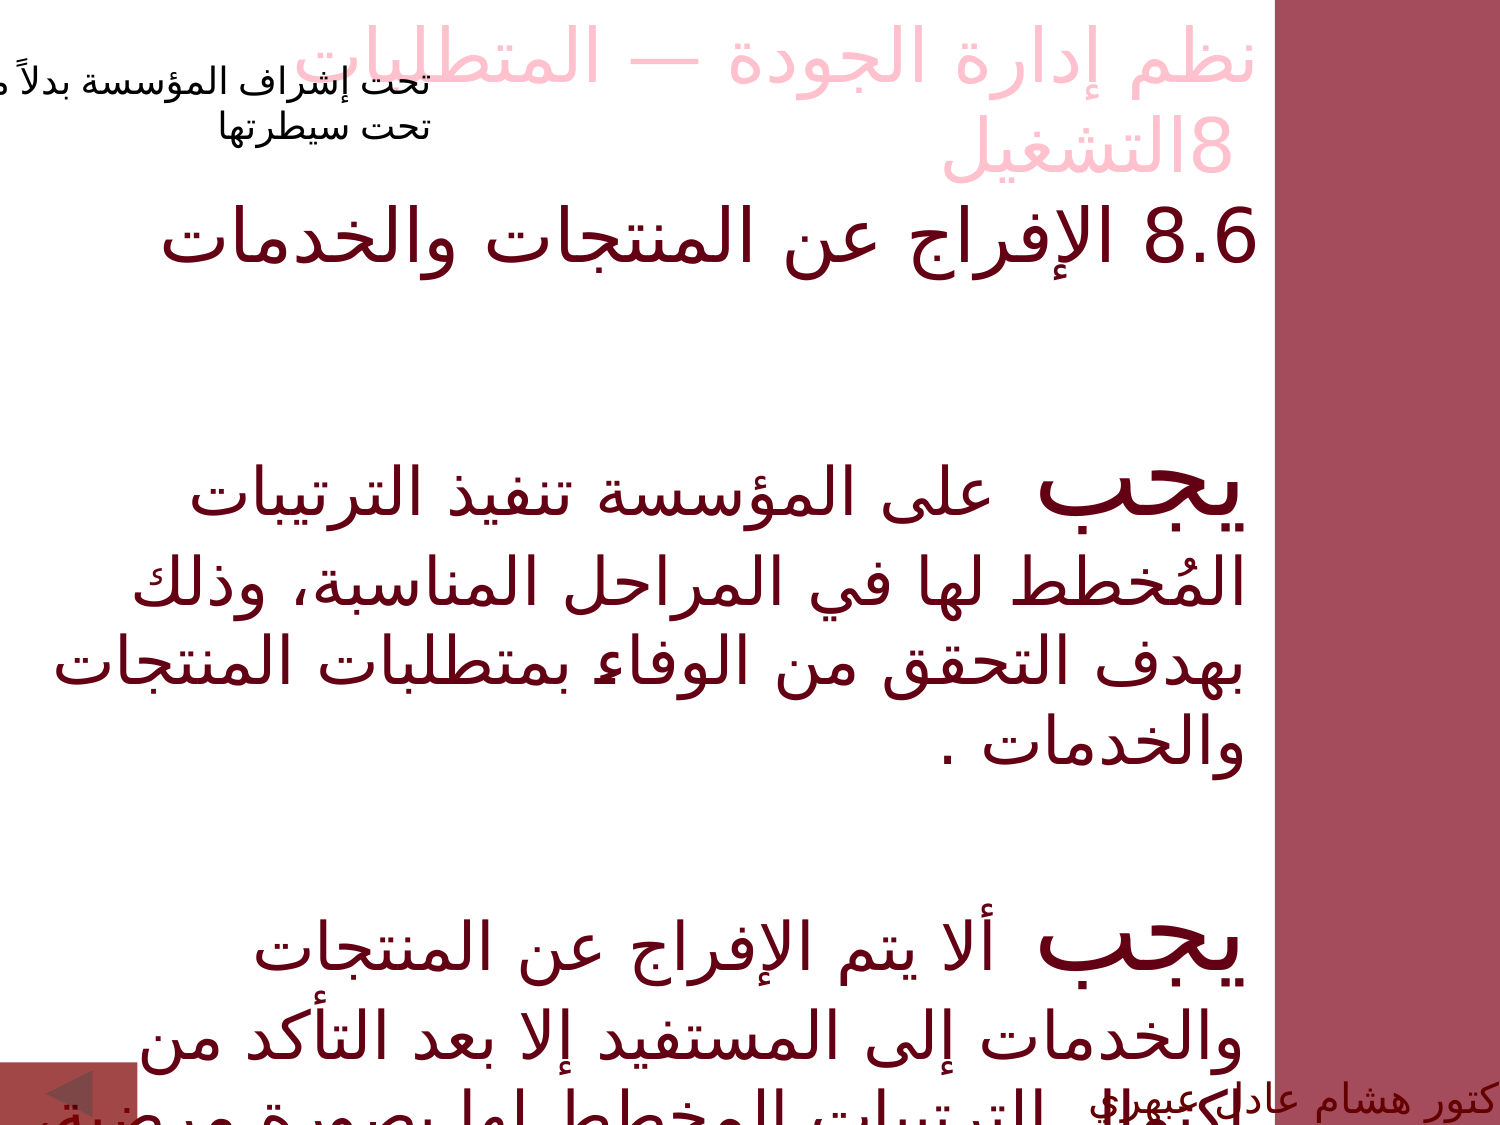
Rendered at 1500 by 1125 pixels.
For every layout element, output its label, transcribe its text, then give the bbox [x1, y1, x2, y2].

text_box الدكتور هشام عادل عبهري [1073, 1064, 1500, 1125]
text_box تحت إشراف المؤسسة بدلاً من تحت سيطرتها [0, 49, 447, 155]
text_box [0, 1060, 140, 1125]
text_box [1273, 0, 1500, 1064]
text_box يجب على المؤسسة تنفيذ الترتيبات المُخطط لها في المراحل المناسبة، وذلك بهدف التحقق من الوفاء بمتطلبات المنتجات والخدمات . يجب ألا يتم الإفراج عن المنتجات والخدمات إلى المستفيد إلا بعد التأكد من اكتمال الترتيبات المخطط لها بصورة مرضية، ما لم يكن ذلك بموافقة سلطة مختصة أو من قبل المستفيد، حسب الاقتضاء. [12, 395, 1263, 1125]
text_box نظم إدارة الجودة — المتطلبات 8التشغيل 8.6 الإفراج عن المنتجات والخدمات [0, 0, 1275, 285]
